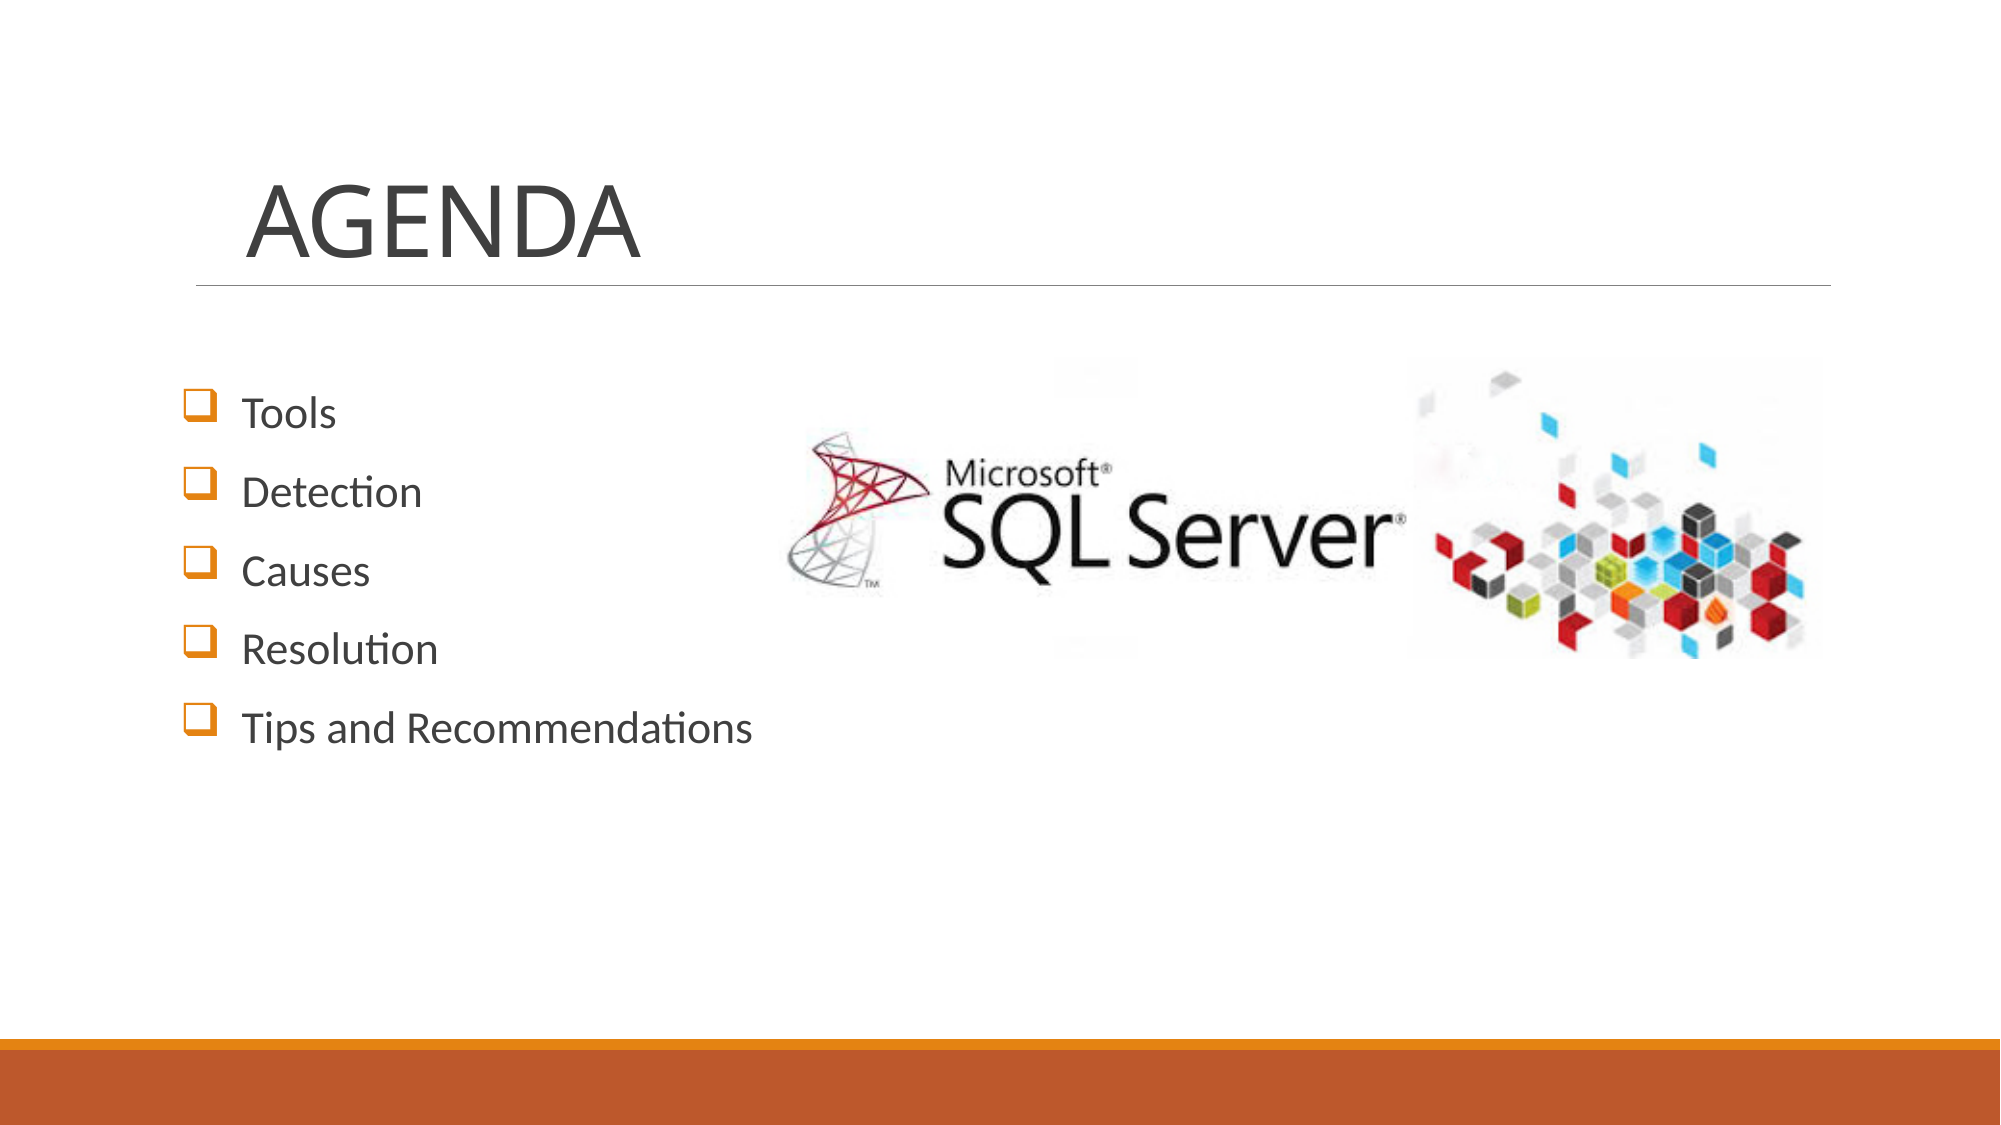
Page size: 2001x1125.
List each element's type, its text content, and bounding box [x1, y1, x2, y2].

title AGENDA [180, 47, 1830, 285]
list Tools Detection Causes Resolution Tips and Recommendations [180, 302, 1830, 963]
picture [778, 356, 1831, 660]
